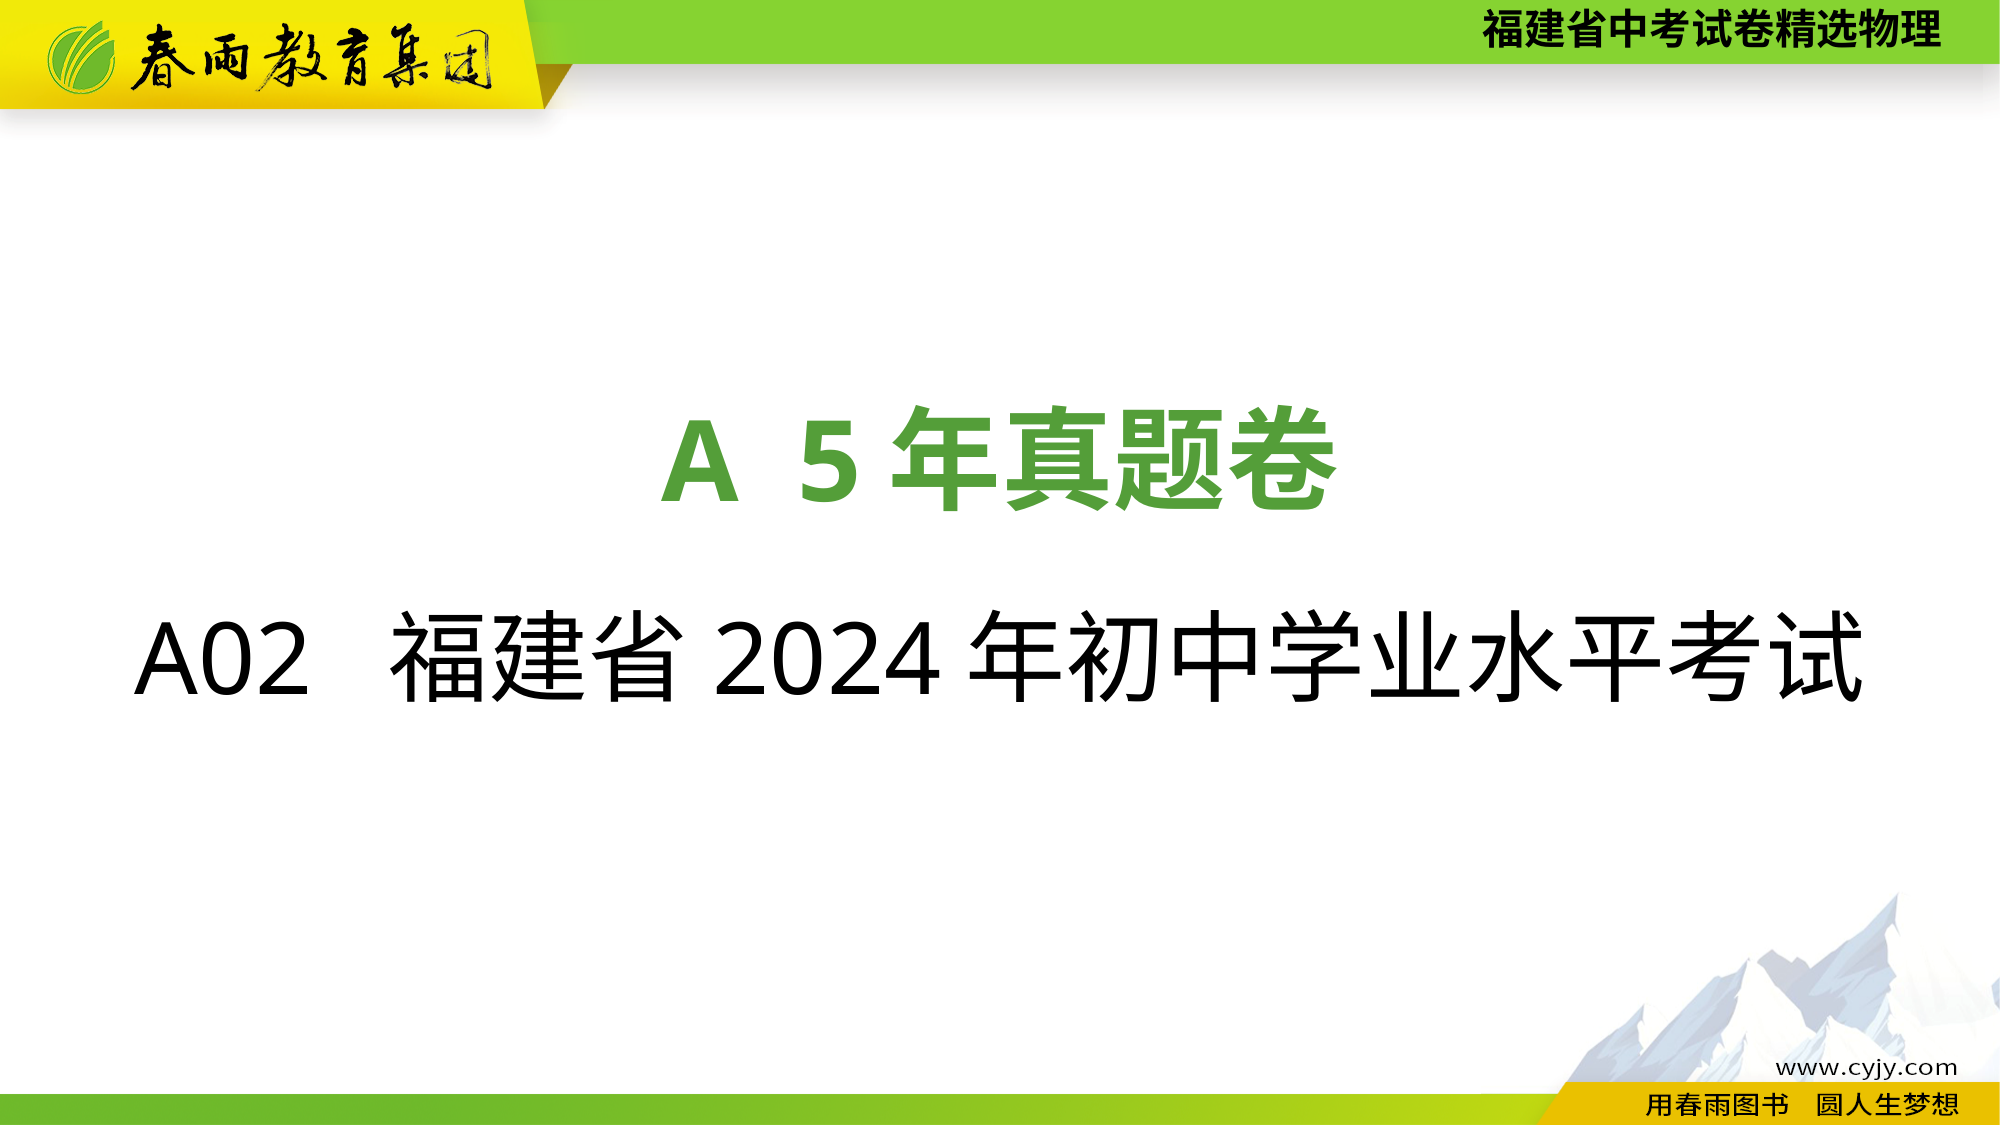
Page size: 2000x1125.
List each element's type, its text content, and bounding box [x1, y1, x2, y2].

text_box A02 福建省2024年初中学业水平考试 [54, 527, 1946, 722]
text_box A 5年真题卷 [54, 314, 1946, 527]
picture [0, 0, 2000, 1125]
